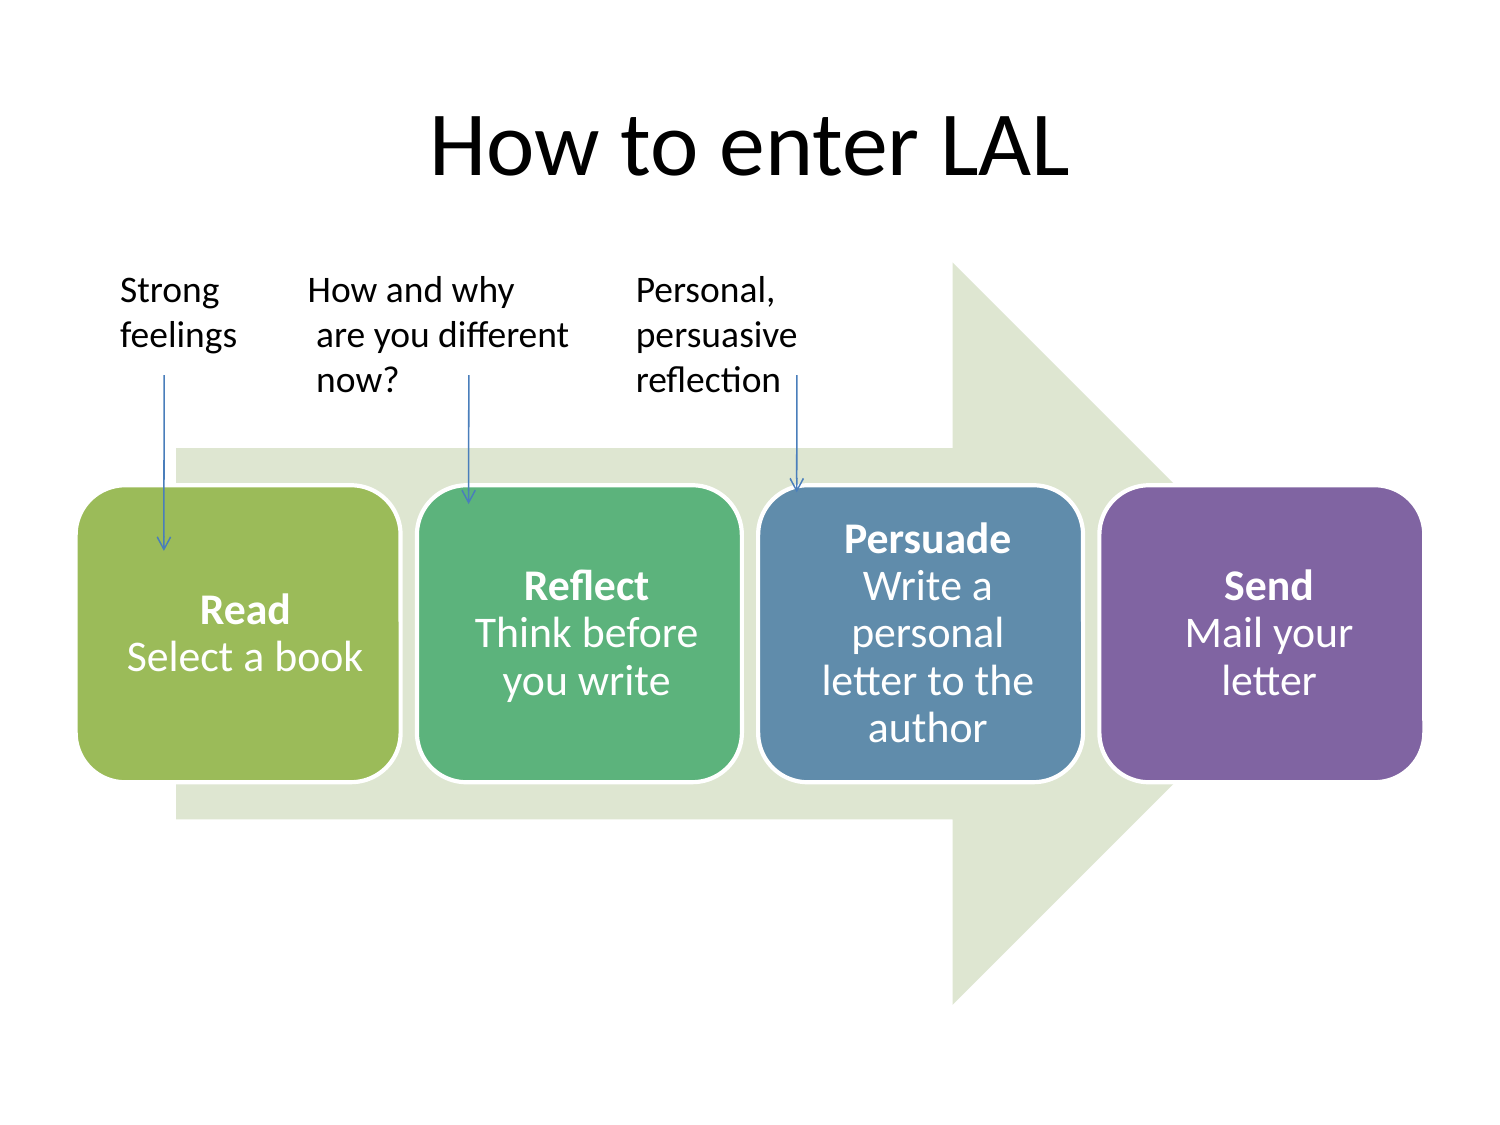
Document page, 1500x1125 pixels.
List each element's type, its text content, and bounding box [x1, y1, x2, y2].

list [74, 262, 1426, 1006]
title How to enter LAL [75, 45, 1425, 233]
